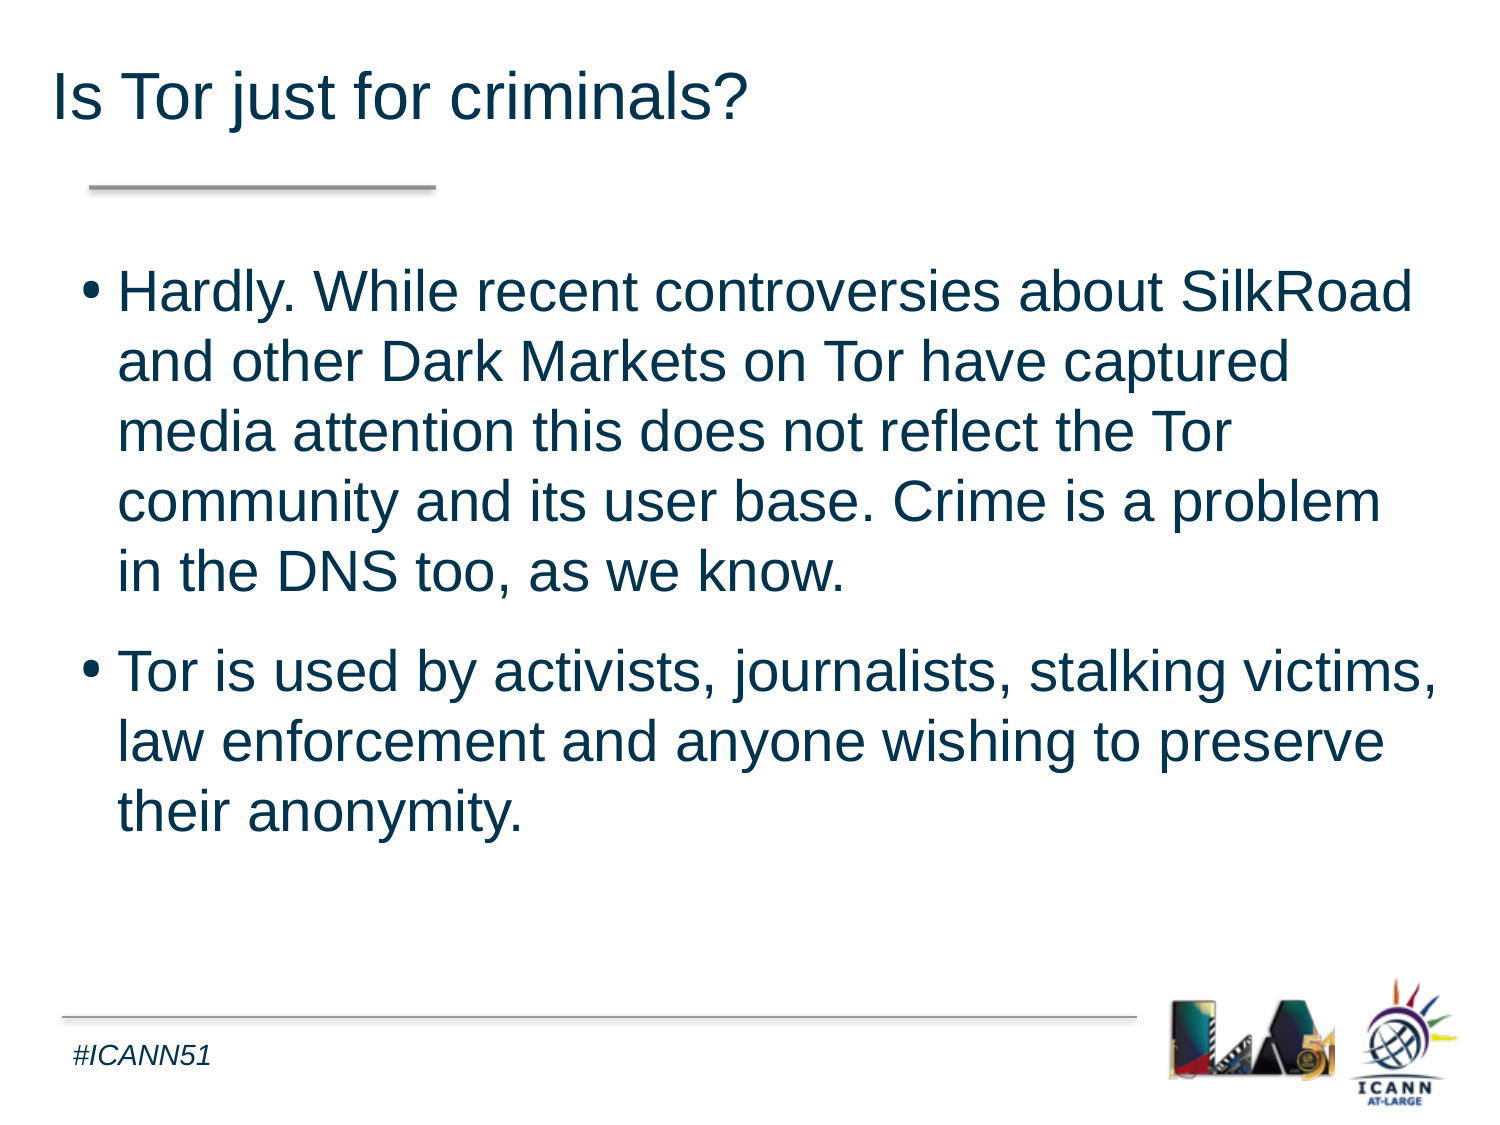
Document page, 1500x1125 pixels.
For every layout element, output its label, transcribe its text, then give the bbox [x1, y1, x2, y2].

list Is Tor just for criminals? [23, 50, 1450, 150]
list Hardly. While recent controversies about SilkRoad and other Dark Markets on Tor have captured media attention this does not reflect the Tor community and its user base. Crime is a problem in the DNS too, as we know. Tor is used by activists, journalists, stalking victims, law enforcement and anyone wishing to preserve their anonymity. [50, 249, 1450, 969]
picture [1167, 974, 1462, 1110]
